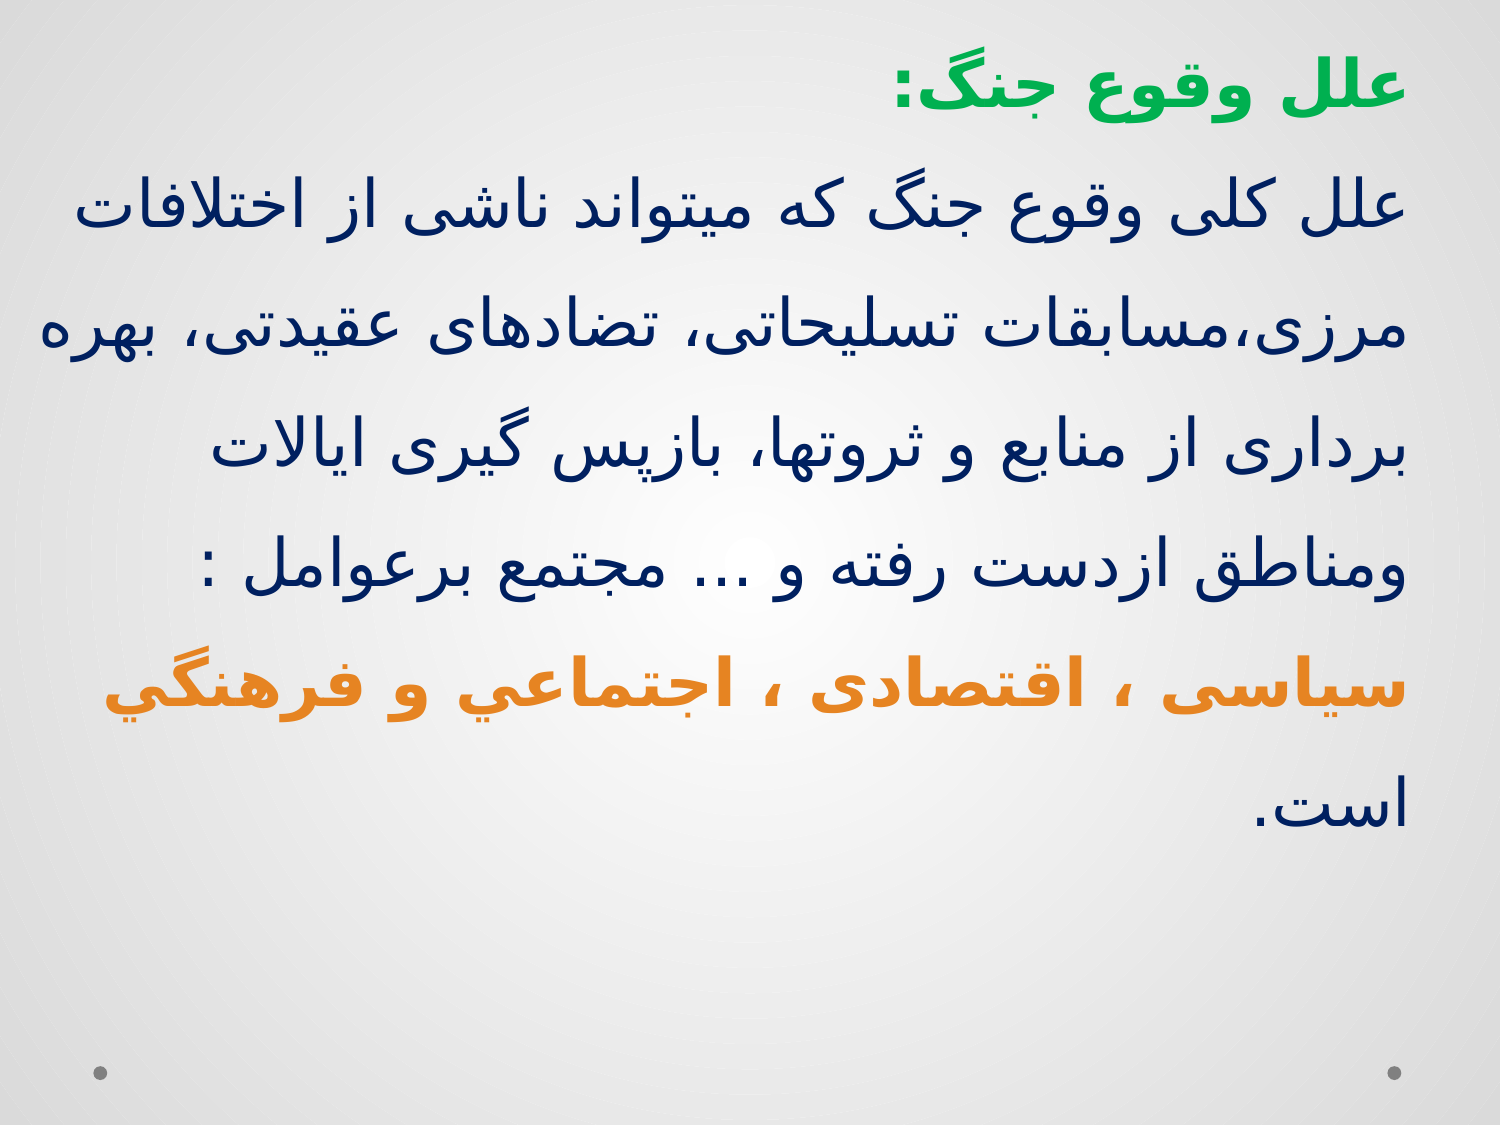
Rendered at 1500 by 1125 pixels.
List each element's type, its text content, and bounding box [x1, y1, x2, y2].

title علل وقوع جنگ: علل کلی وقوع جنگ که میتواند ناشی از اختلافات مرزی،مسابقات تسلیحاتی، تضادهای عقیدتی، بهره برداری از منابع و ثروتها، بازپس گیری ایالات ومناطق ازدست رفته و ... مجتمع برعوامل : سیاسی ، اقتصادی ، اجتماعي و فرهنگي است. [0, 0, 1427, 968]
